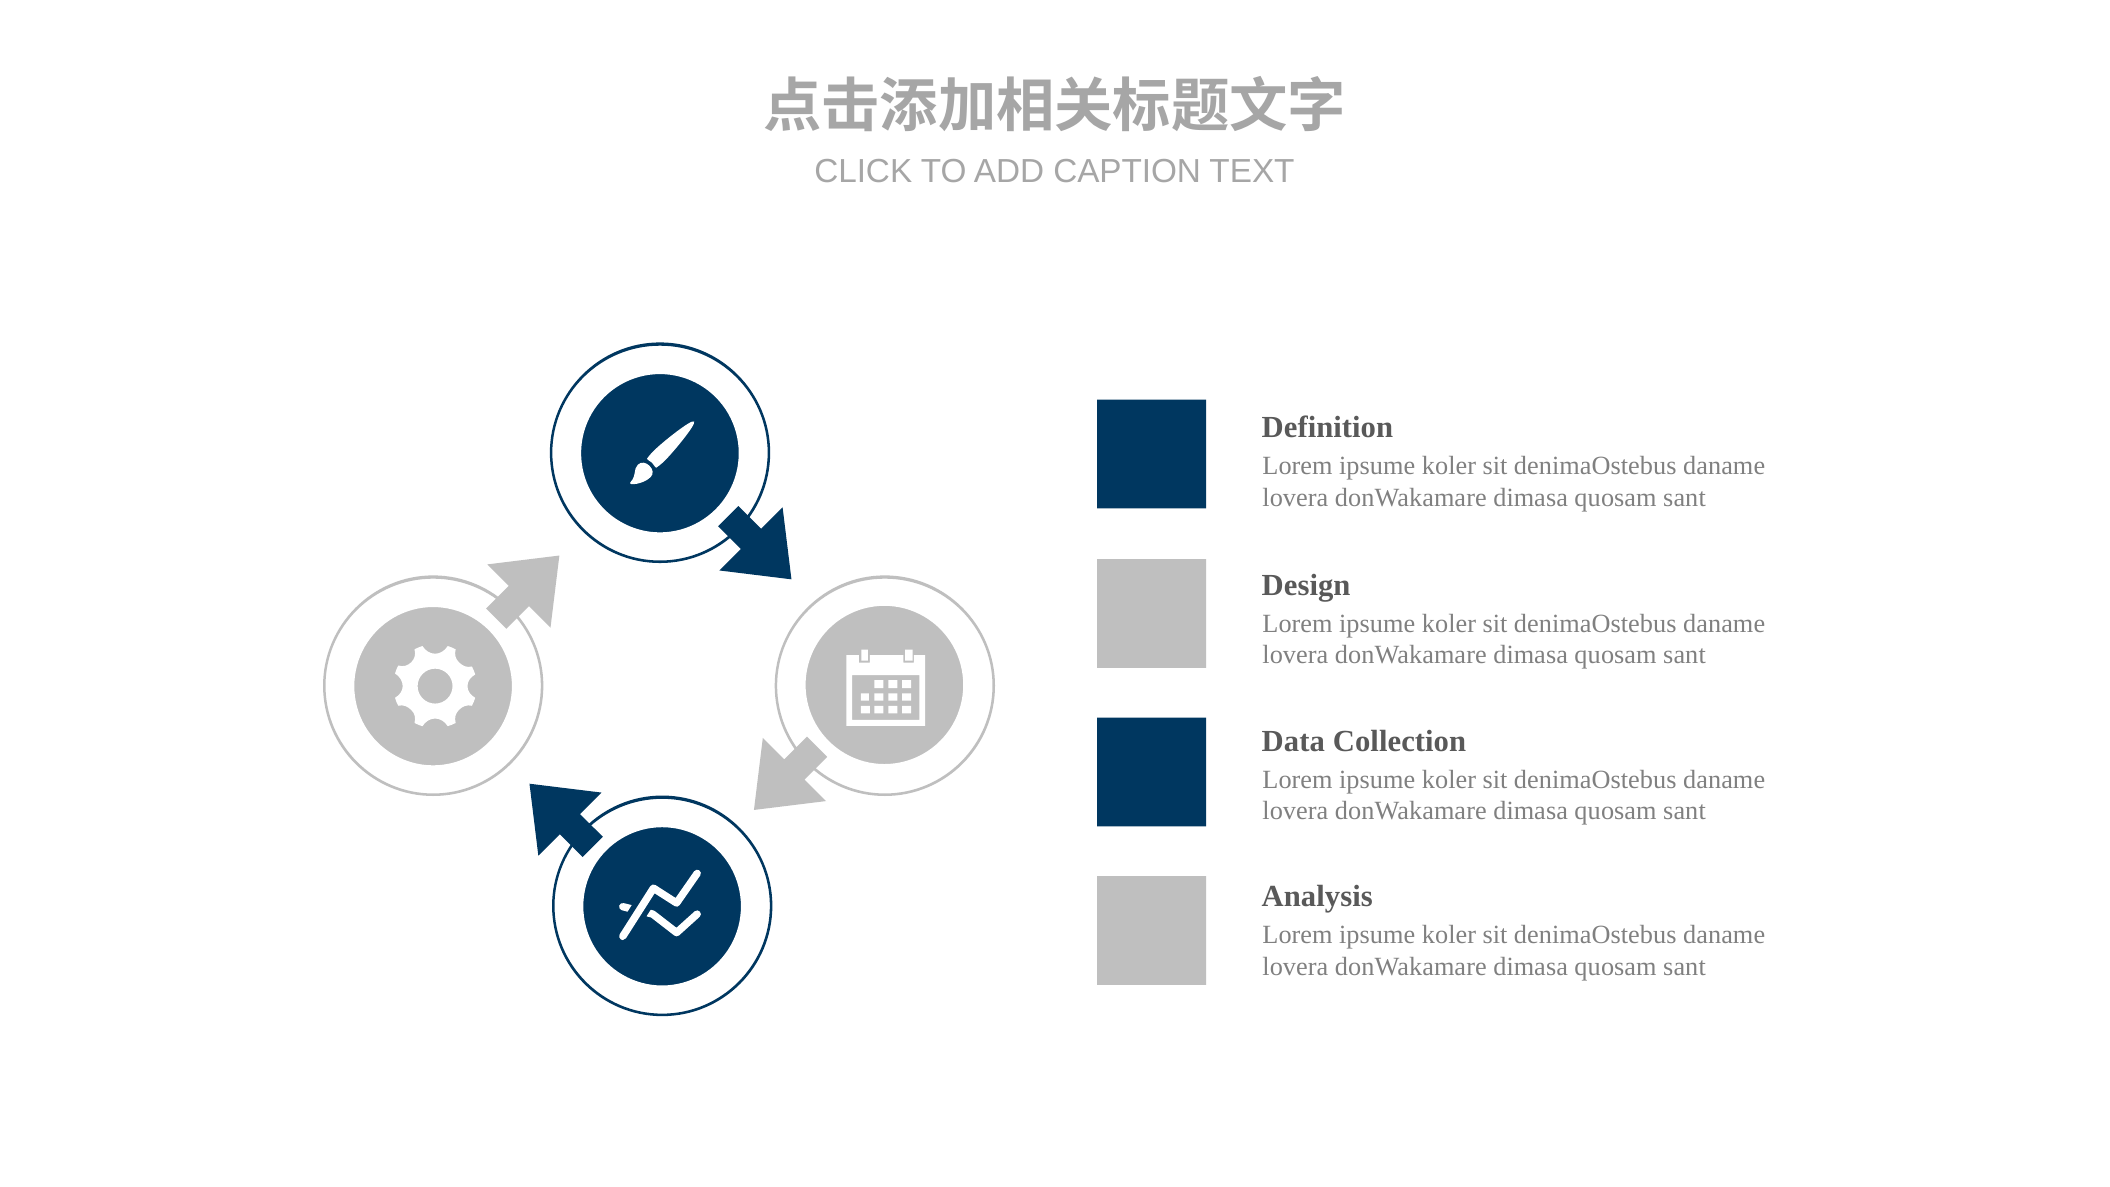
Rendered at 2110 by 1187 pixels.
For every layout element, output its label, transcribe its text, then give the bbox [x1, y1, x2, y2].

text_box [530, 785, 602, 856]
text_box [1096, 875, 1207, 986]
text_box Analysis [1246, 850, 1583, 921]
text_box Design [1246, 538, 1583, 609]
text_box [322, 575, 544, 796]
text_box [549, 342, 771, 564]
text_box 点击添加相关标题文字 [756, 68, 1354, 139]
text_box [719, 507, 791, 578]
text_box [1096, 558, 1207, 669]
text_box [1096, 399, 1207, 509]
text_box [487, 556, 559, 628]
text_box [755, 737, 827, 808]
text_box Definition [1246, 380, 1583, 451]
text_box Data Collection [1246, 695, 1583, 765]
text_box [774, 575, 995, 796]
text_box Lorem ipsume koler sit denimaOstebus daname lovera donWakamare dimasa quosam sant [1247, 754, 1828, 833]
text_box CLICK TO ADD CAPTION TEXT [809, 149, 1300, 190]
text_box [552, 795, 773, 1017]
text_box Lorem ipsume koler sit denimaOstebus daname lovera donWakamare dimasa quosam sant [1247, 598, 1828, 677]
text_box Lorem ipsume koler sit denimaOstebus daname lovera donWakamare dimasa quosam sant [1247, 910, 1828, 988]
text_box [1096, 716, 1207, 827]
text_box Lorem ipsume koler sit denimaOstebus daname lovera donWakamare dimasa quosam sant [1247, 440, 1828, 519]
